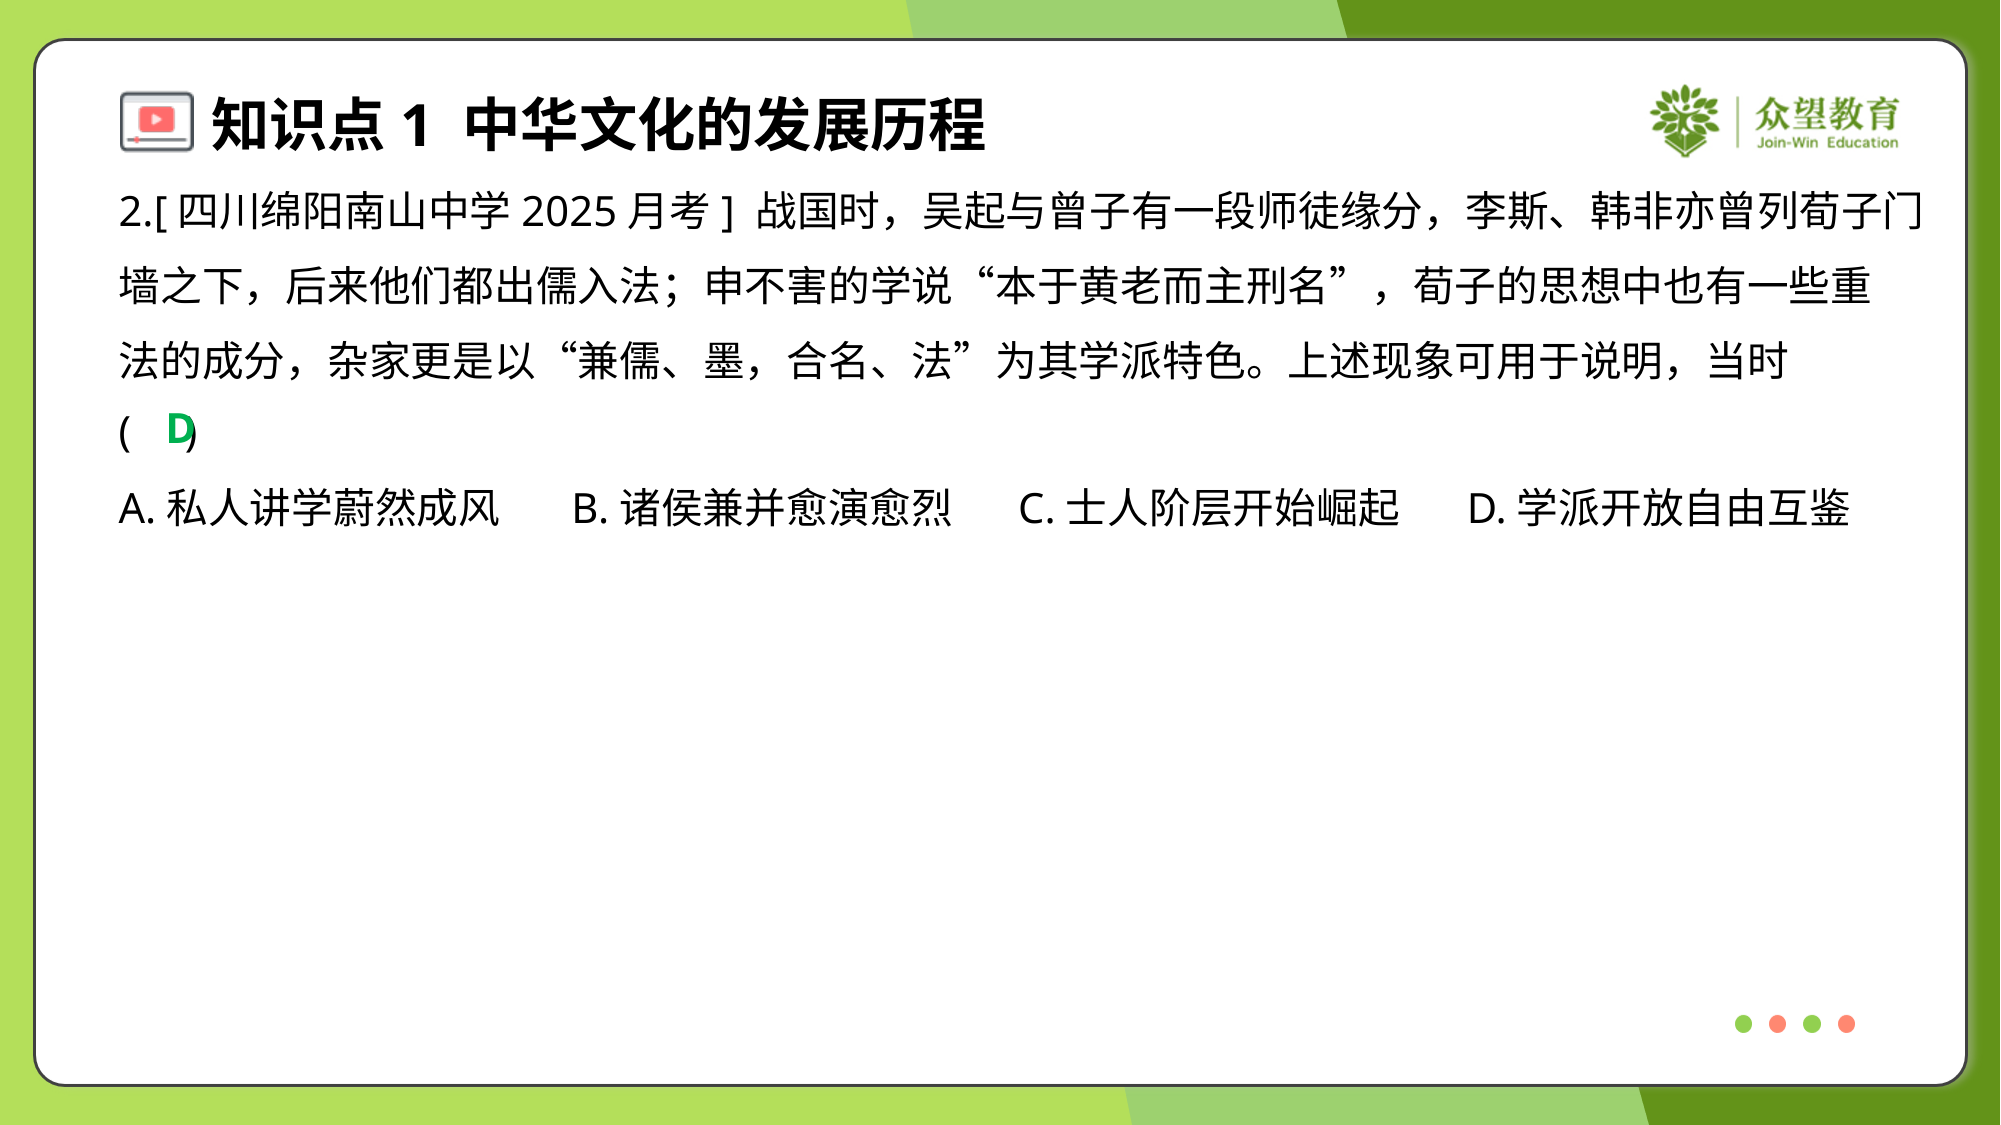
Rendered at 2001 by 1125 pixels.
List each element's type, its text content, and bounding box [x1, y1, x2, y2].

text_box A.私人讲学蔚然成风 B.诸侯兼并愈演愈烈 C.士人阶层开始崛起 D.学派开放自由互鉴 [118, 456, 1883, 524]
text_box D [149, 381, 213, 446]
text_box 2.[四川绵阳南山中学2025月考] 战国时，吴起与曾子有一段师徒缘分，李斯、韩非亦曾列荀子门 墙之下，后来他们都出儒入法；申不害的学说“本于黄老而主刑名”，荀子的思想中也有一些重 法的成分，杂家更是以“兼儒、墨，合名、法”为其学派特色。上述现象可用于说明，当时 ( ) [118, 159, 1883, 448]
picture [0, 0, 2000, 1125]
